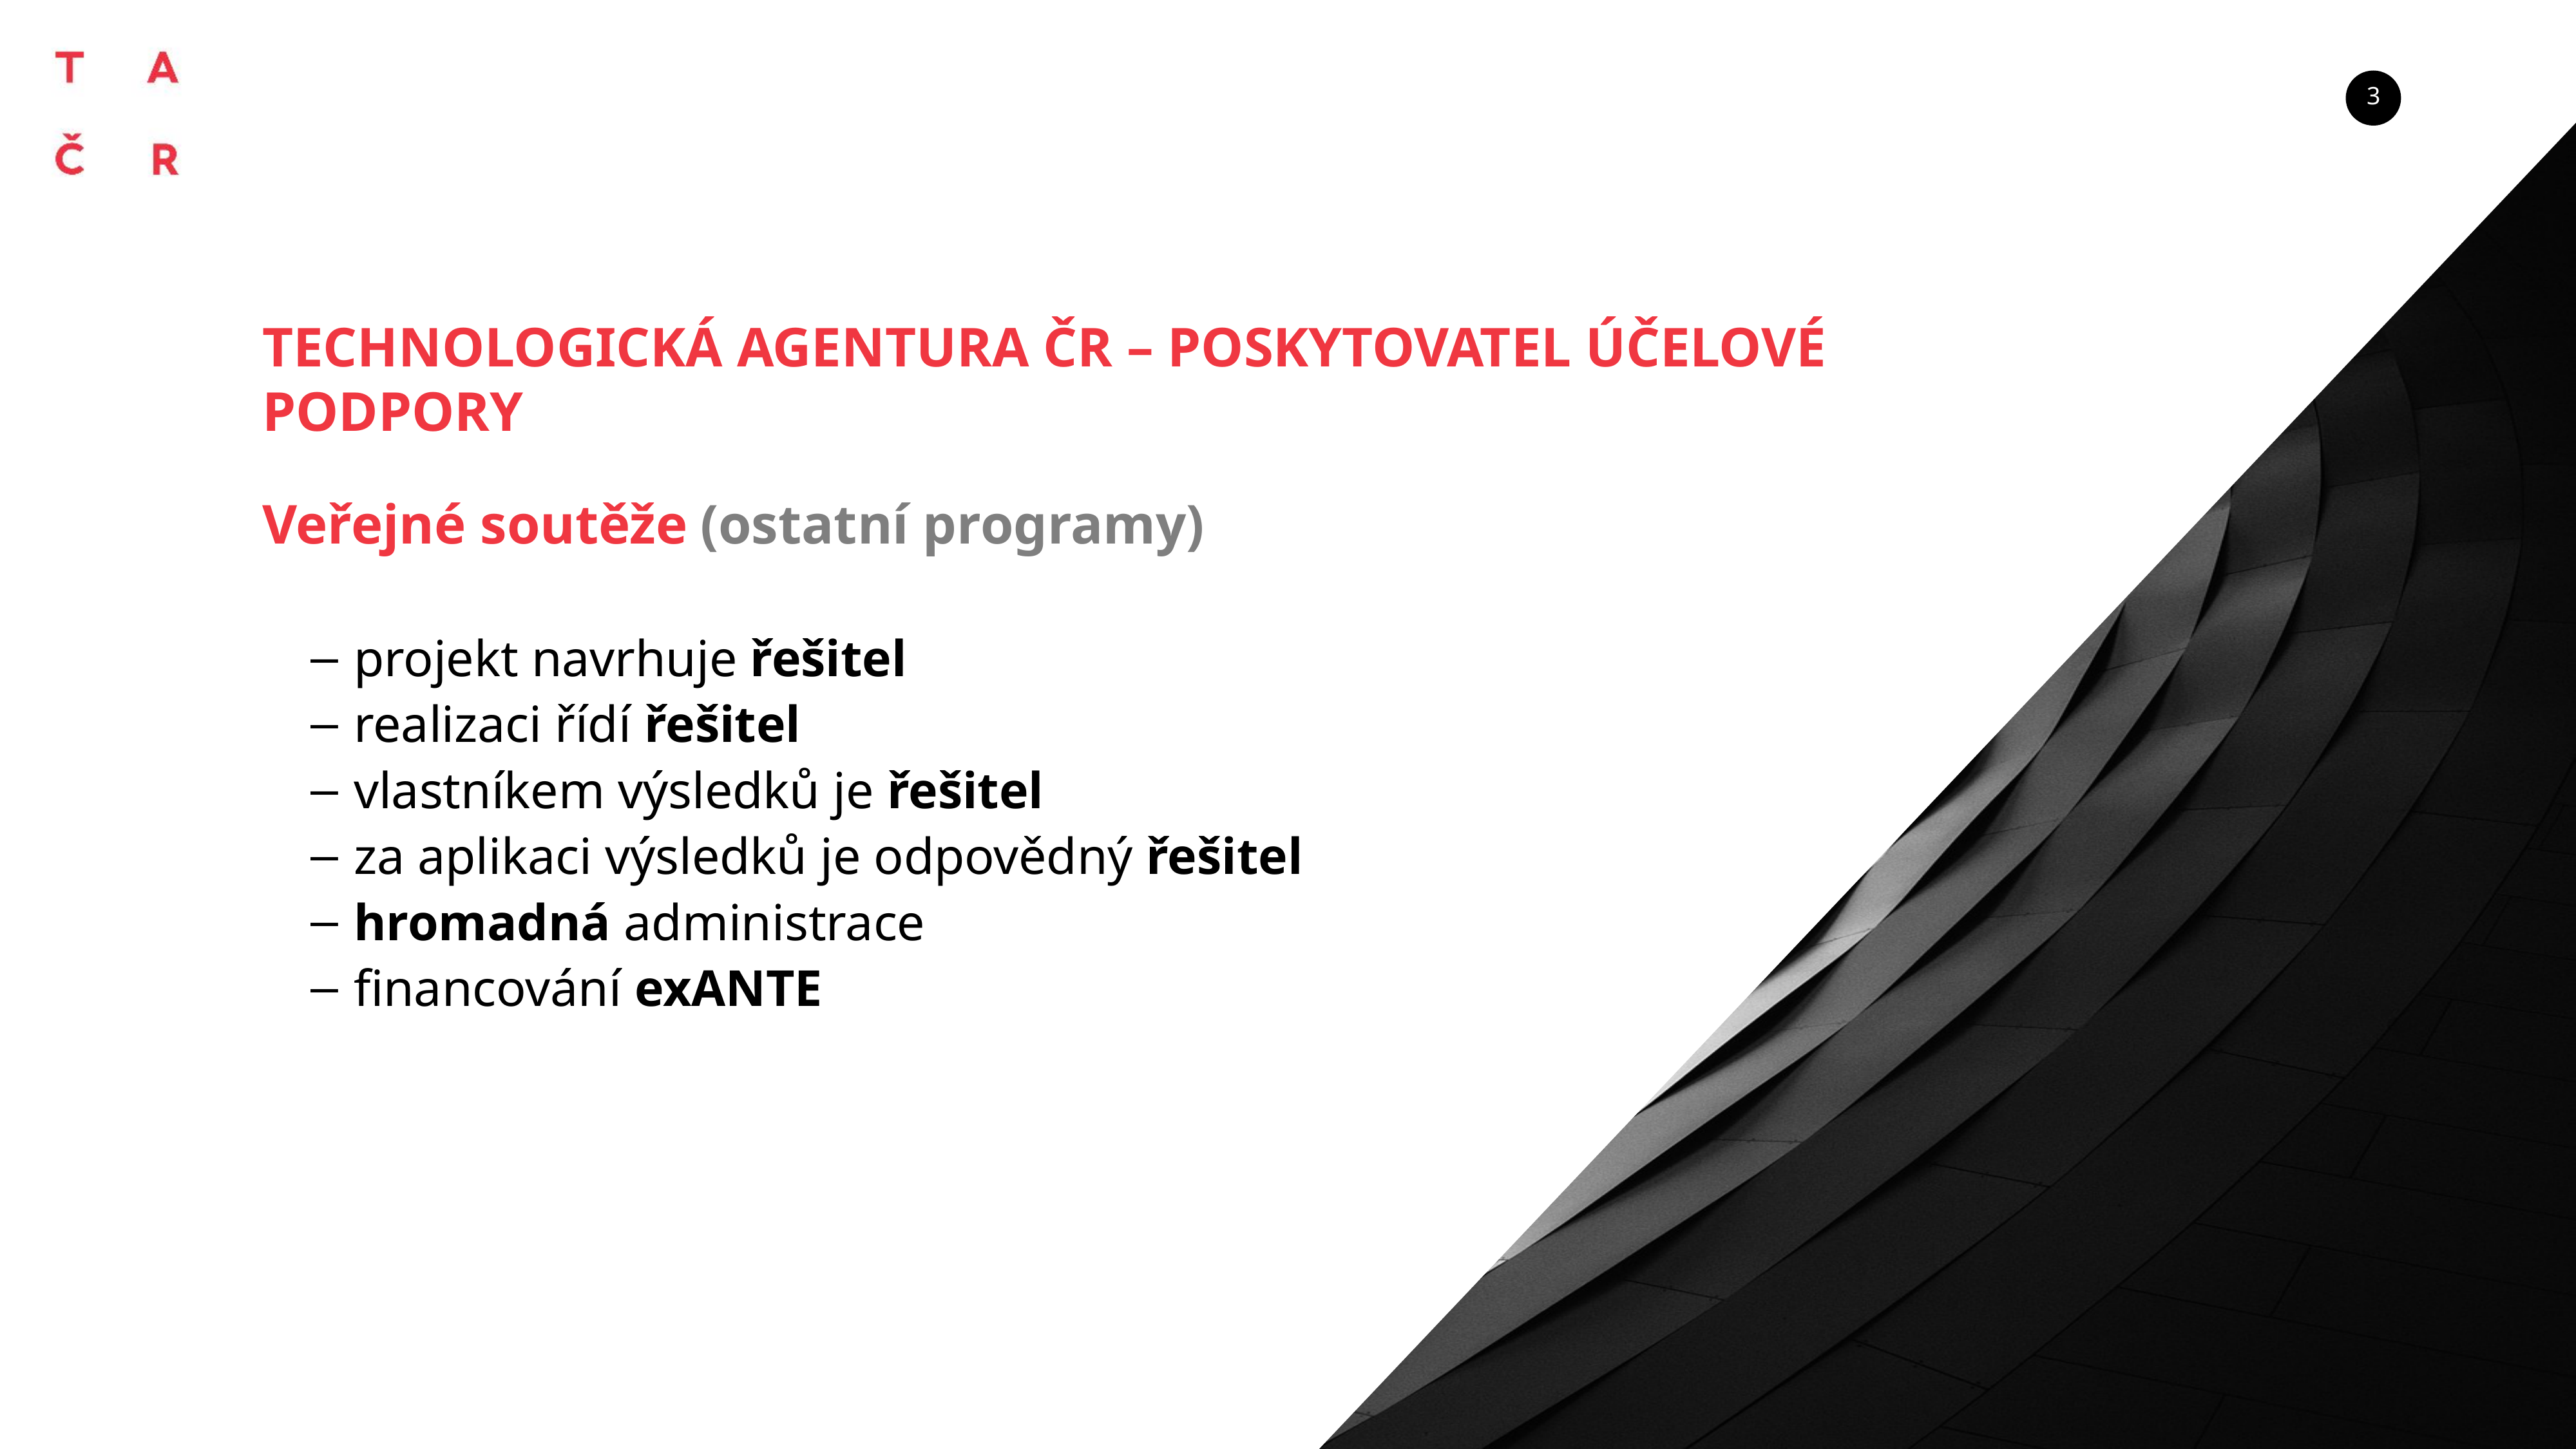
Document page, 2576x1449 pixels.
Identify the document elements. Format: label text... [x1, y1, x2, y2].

text_box Veřejné soutěže (ostatní programy) projekt navrhuje řešitel realizaci řídí řešitel vlastníkem výsledků je řešitel za aplikaci výsledků je odpovědný řešitel hromadná administrace financování exANTE [253, 485, 1284, 1021]
text_box TECHNOLOGICKÁ AGENTURA ČR – POSKYTOVATEL ÚČELOVÉ PODPORY [253, 308, 1284, 447]
picture [1284, 122, 2576, 1449]
picture [3, 0, 231, 227]
